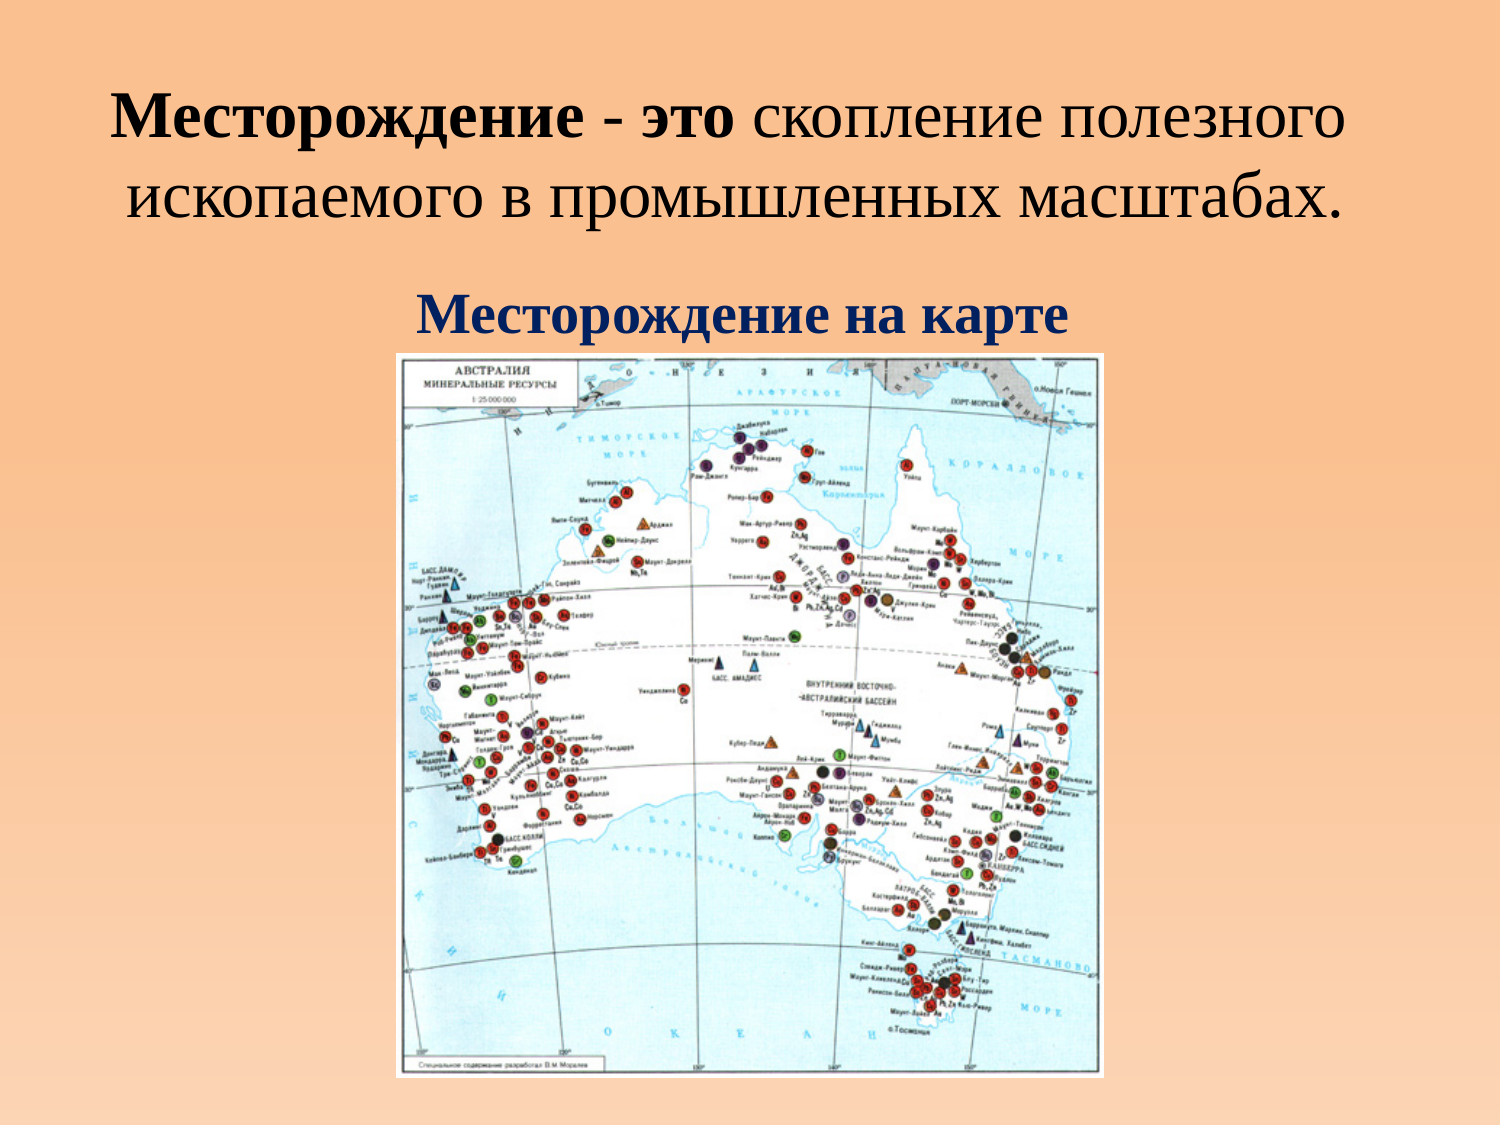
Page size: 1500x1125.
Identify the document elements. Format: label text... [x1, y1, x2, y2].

text_box Месторождение - это скопление полезного ископаемого в промышленных масштабах. [95, 63, 1378, 238]
text_box Месторождение на карте [401, 267, 1100, 351]
picture [396, 352, 1104, 1078]
